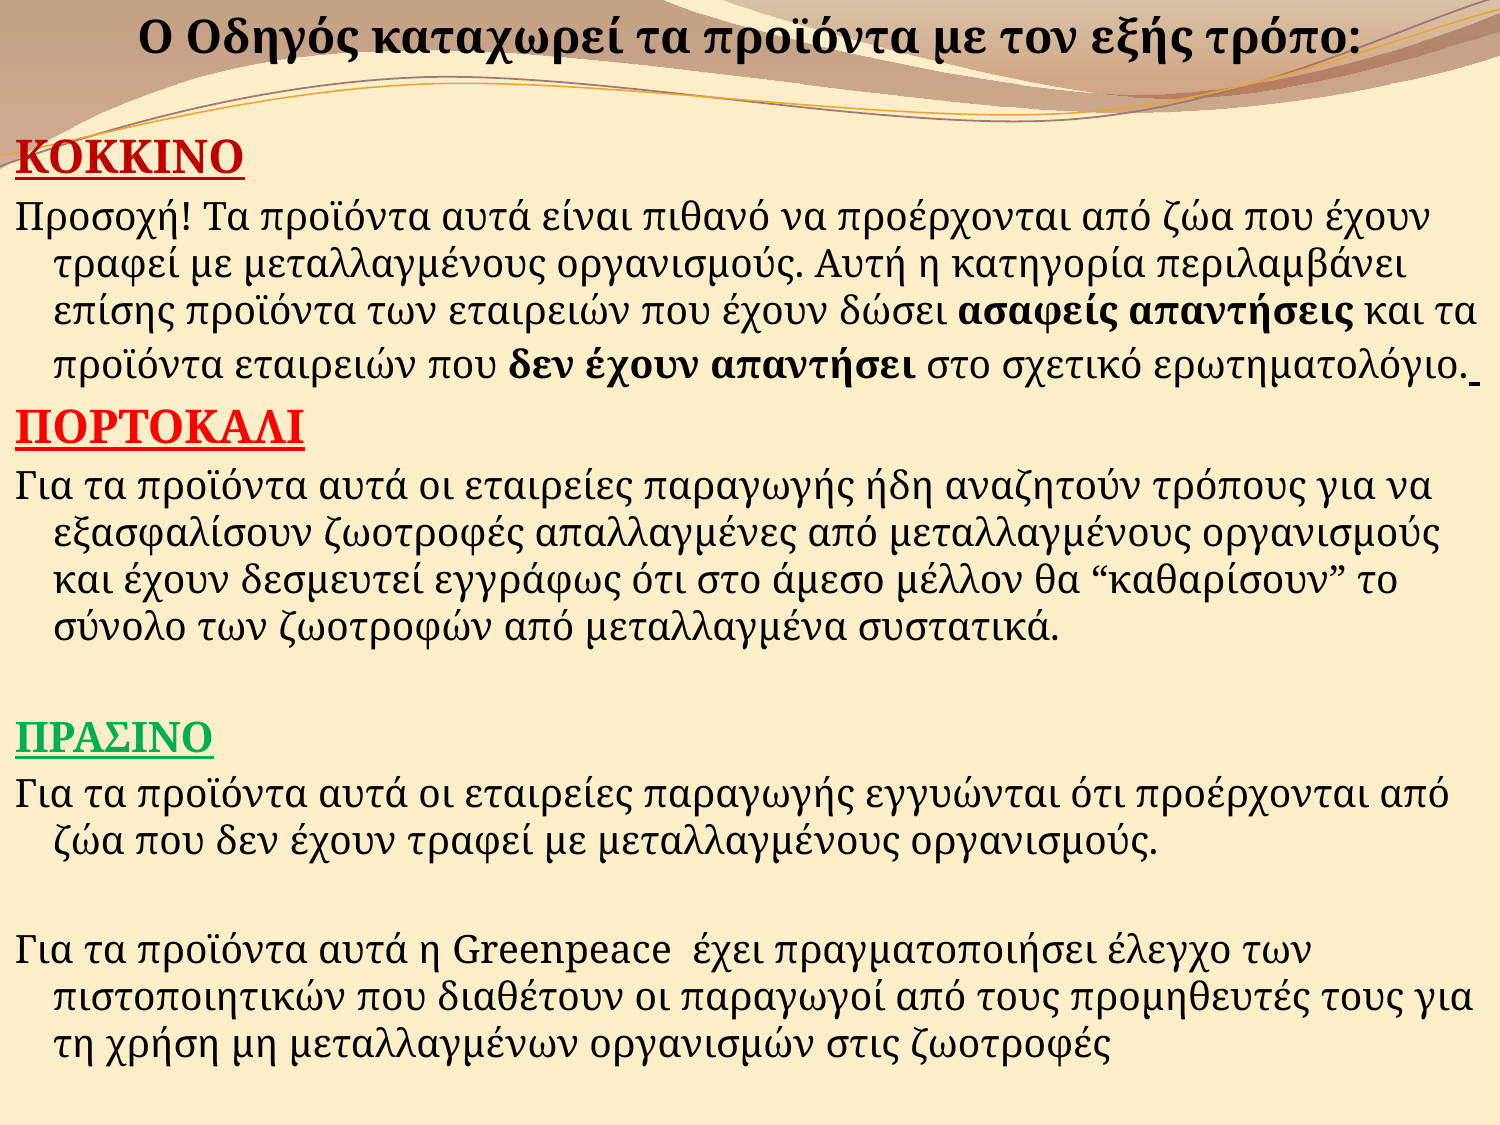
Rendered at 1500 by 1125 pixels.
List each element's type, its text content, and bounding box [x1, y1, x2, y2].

list Ο Οδηγός καταχωρεί τα προϊόντα με τον εξής τρόπο: ΚΟΚΚΙΝΟ Προσοχή! Τα προϊόντα αυτά είναι πιθανό να προέρχονται από ζώα που έχουν τραφεί με μεταλλαγμένους οργανισμούς. Αυτή η κατηγορία περιλαμβάνει επίσης προϊόντα των εταιρειών που έχουν δώσει ασαφείς απαντήσεις και τα προϊόντα εταιρειών που δεν έχουν απαντήσει στο σχετικό ερωτηματολόγιο. ΠΟΡΤΟΚΑΛΙ Για τα προϊόντα αυτά οι εταιρείες παραγωγής ήδη αναζητούν τρόπους για να εξασφαλίσουν ζωοτροφές απαλλαγμένες από μεταλλαγμένους οργανισμούς και έχουν δεσμευτεί εγγράφως ότι στο άμεσο μέλλον θα “καθαρίσουν” το σύνολο των ζωοτροφών από μεταλλαγμένα συστατικά. ΠΡΑΣΙΝΟ Για τα προϊόντα αυτά οι εταιρείες παραγωγής εγγυώνται ότι προέρχονται από ζώα που δεν έχουν τραφεί με μεταλλαγμένους οργανισμούς. Για τα προϊόντα αυτά η Greenpeace έχει πραγματοποιήσει έλεγχο των πιστοποιητικών που διαθέτουν οι παραγωγοί από τους προμηθευτές τους για τη χρήση μη μεταλλαγμένων οργανισμών στις ζωοτροφές [0, 0, 1500, 1125]
